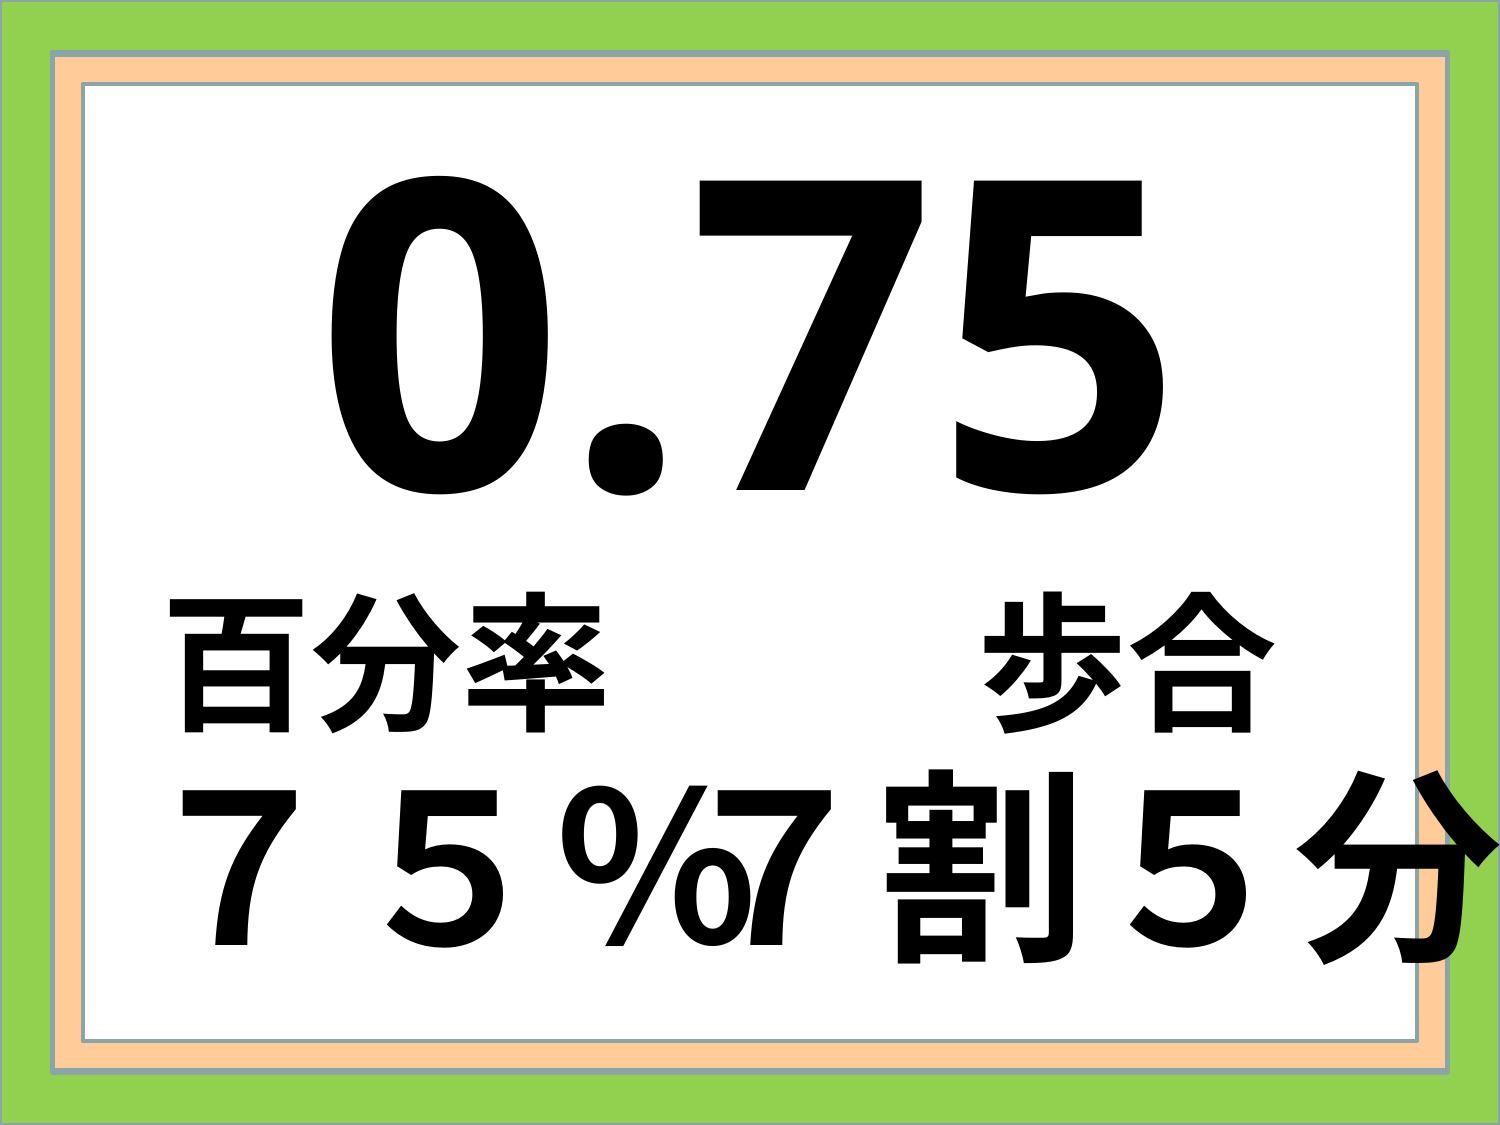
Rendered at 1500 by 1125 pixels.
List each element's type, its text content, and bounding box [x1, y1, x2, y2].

text_box 歩合 [962, 573, 1500, 757]
text_box ７５％ [146, 716, 750, 994]
text_box 百分率 [146, 573, 667, 757]
text_box ７割５分 [785, 716, 1388, 994]
text_box 0.75 [177, 89, 1323, 546]
